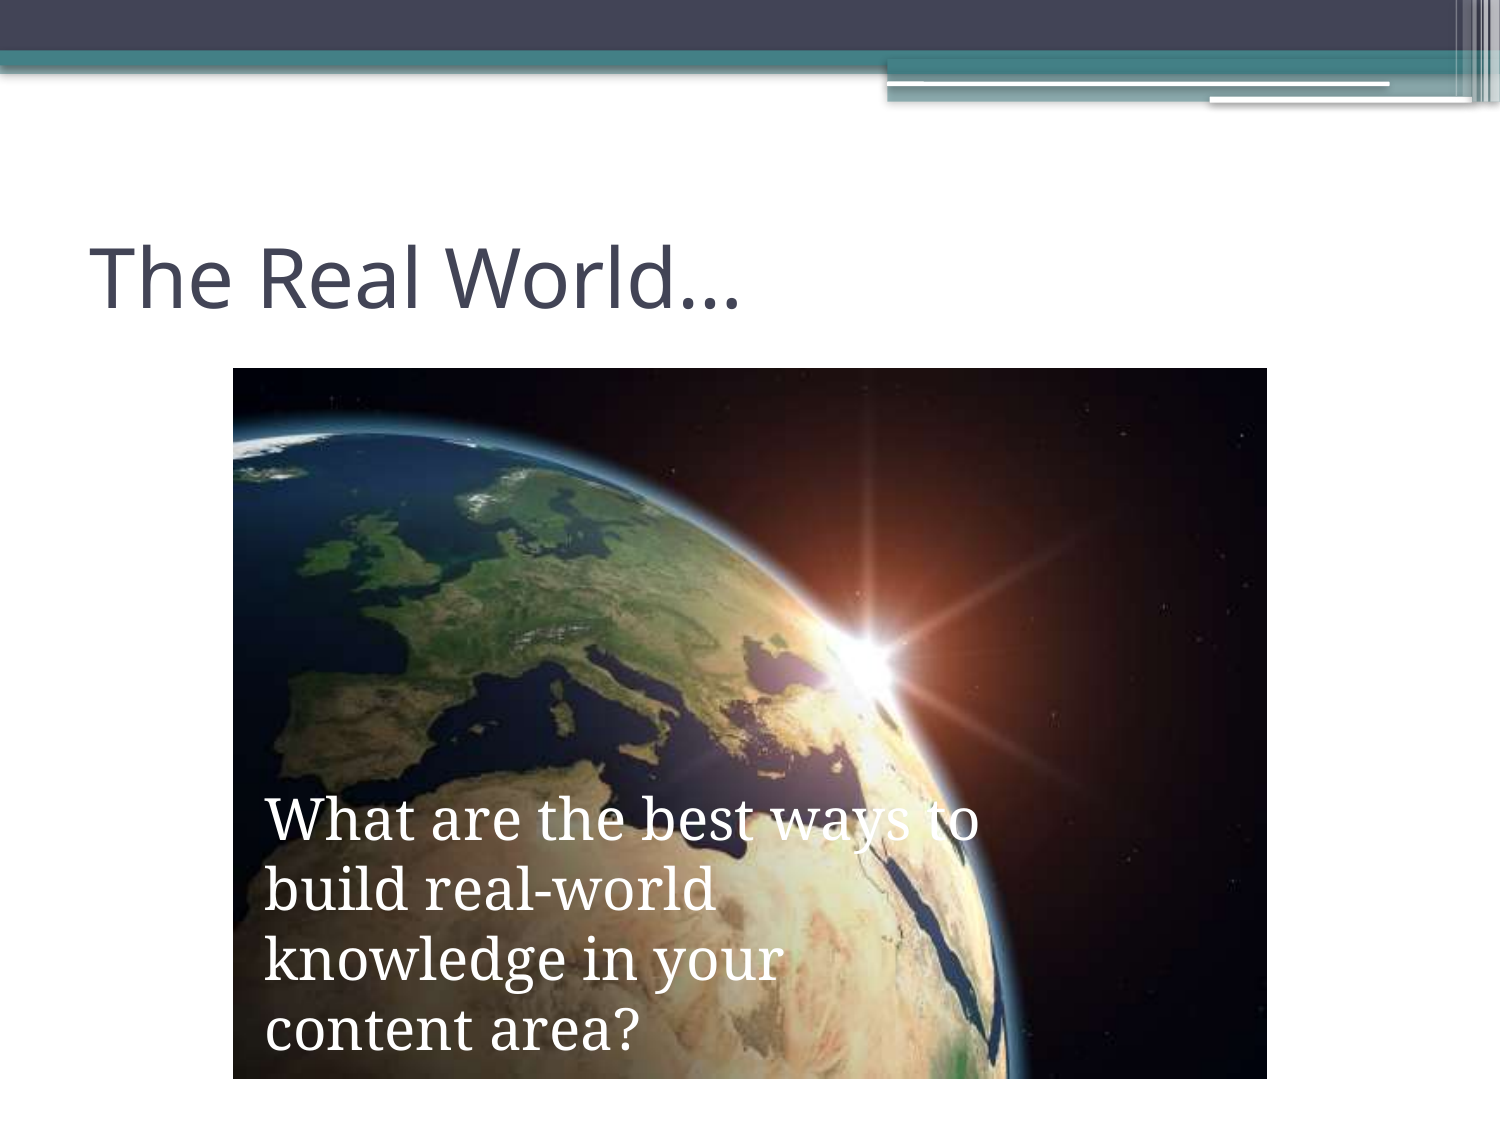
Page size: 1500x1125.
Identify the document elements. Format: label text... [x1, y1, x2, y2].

title The Real World… [75, 187, 1425, 363]
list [232, 368, 1268, 1079]
